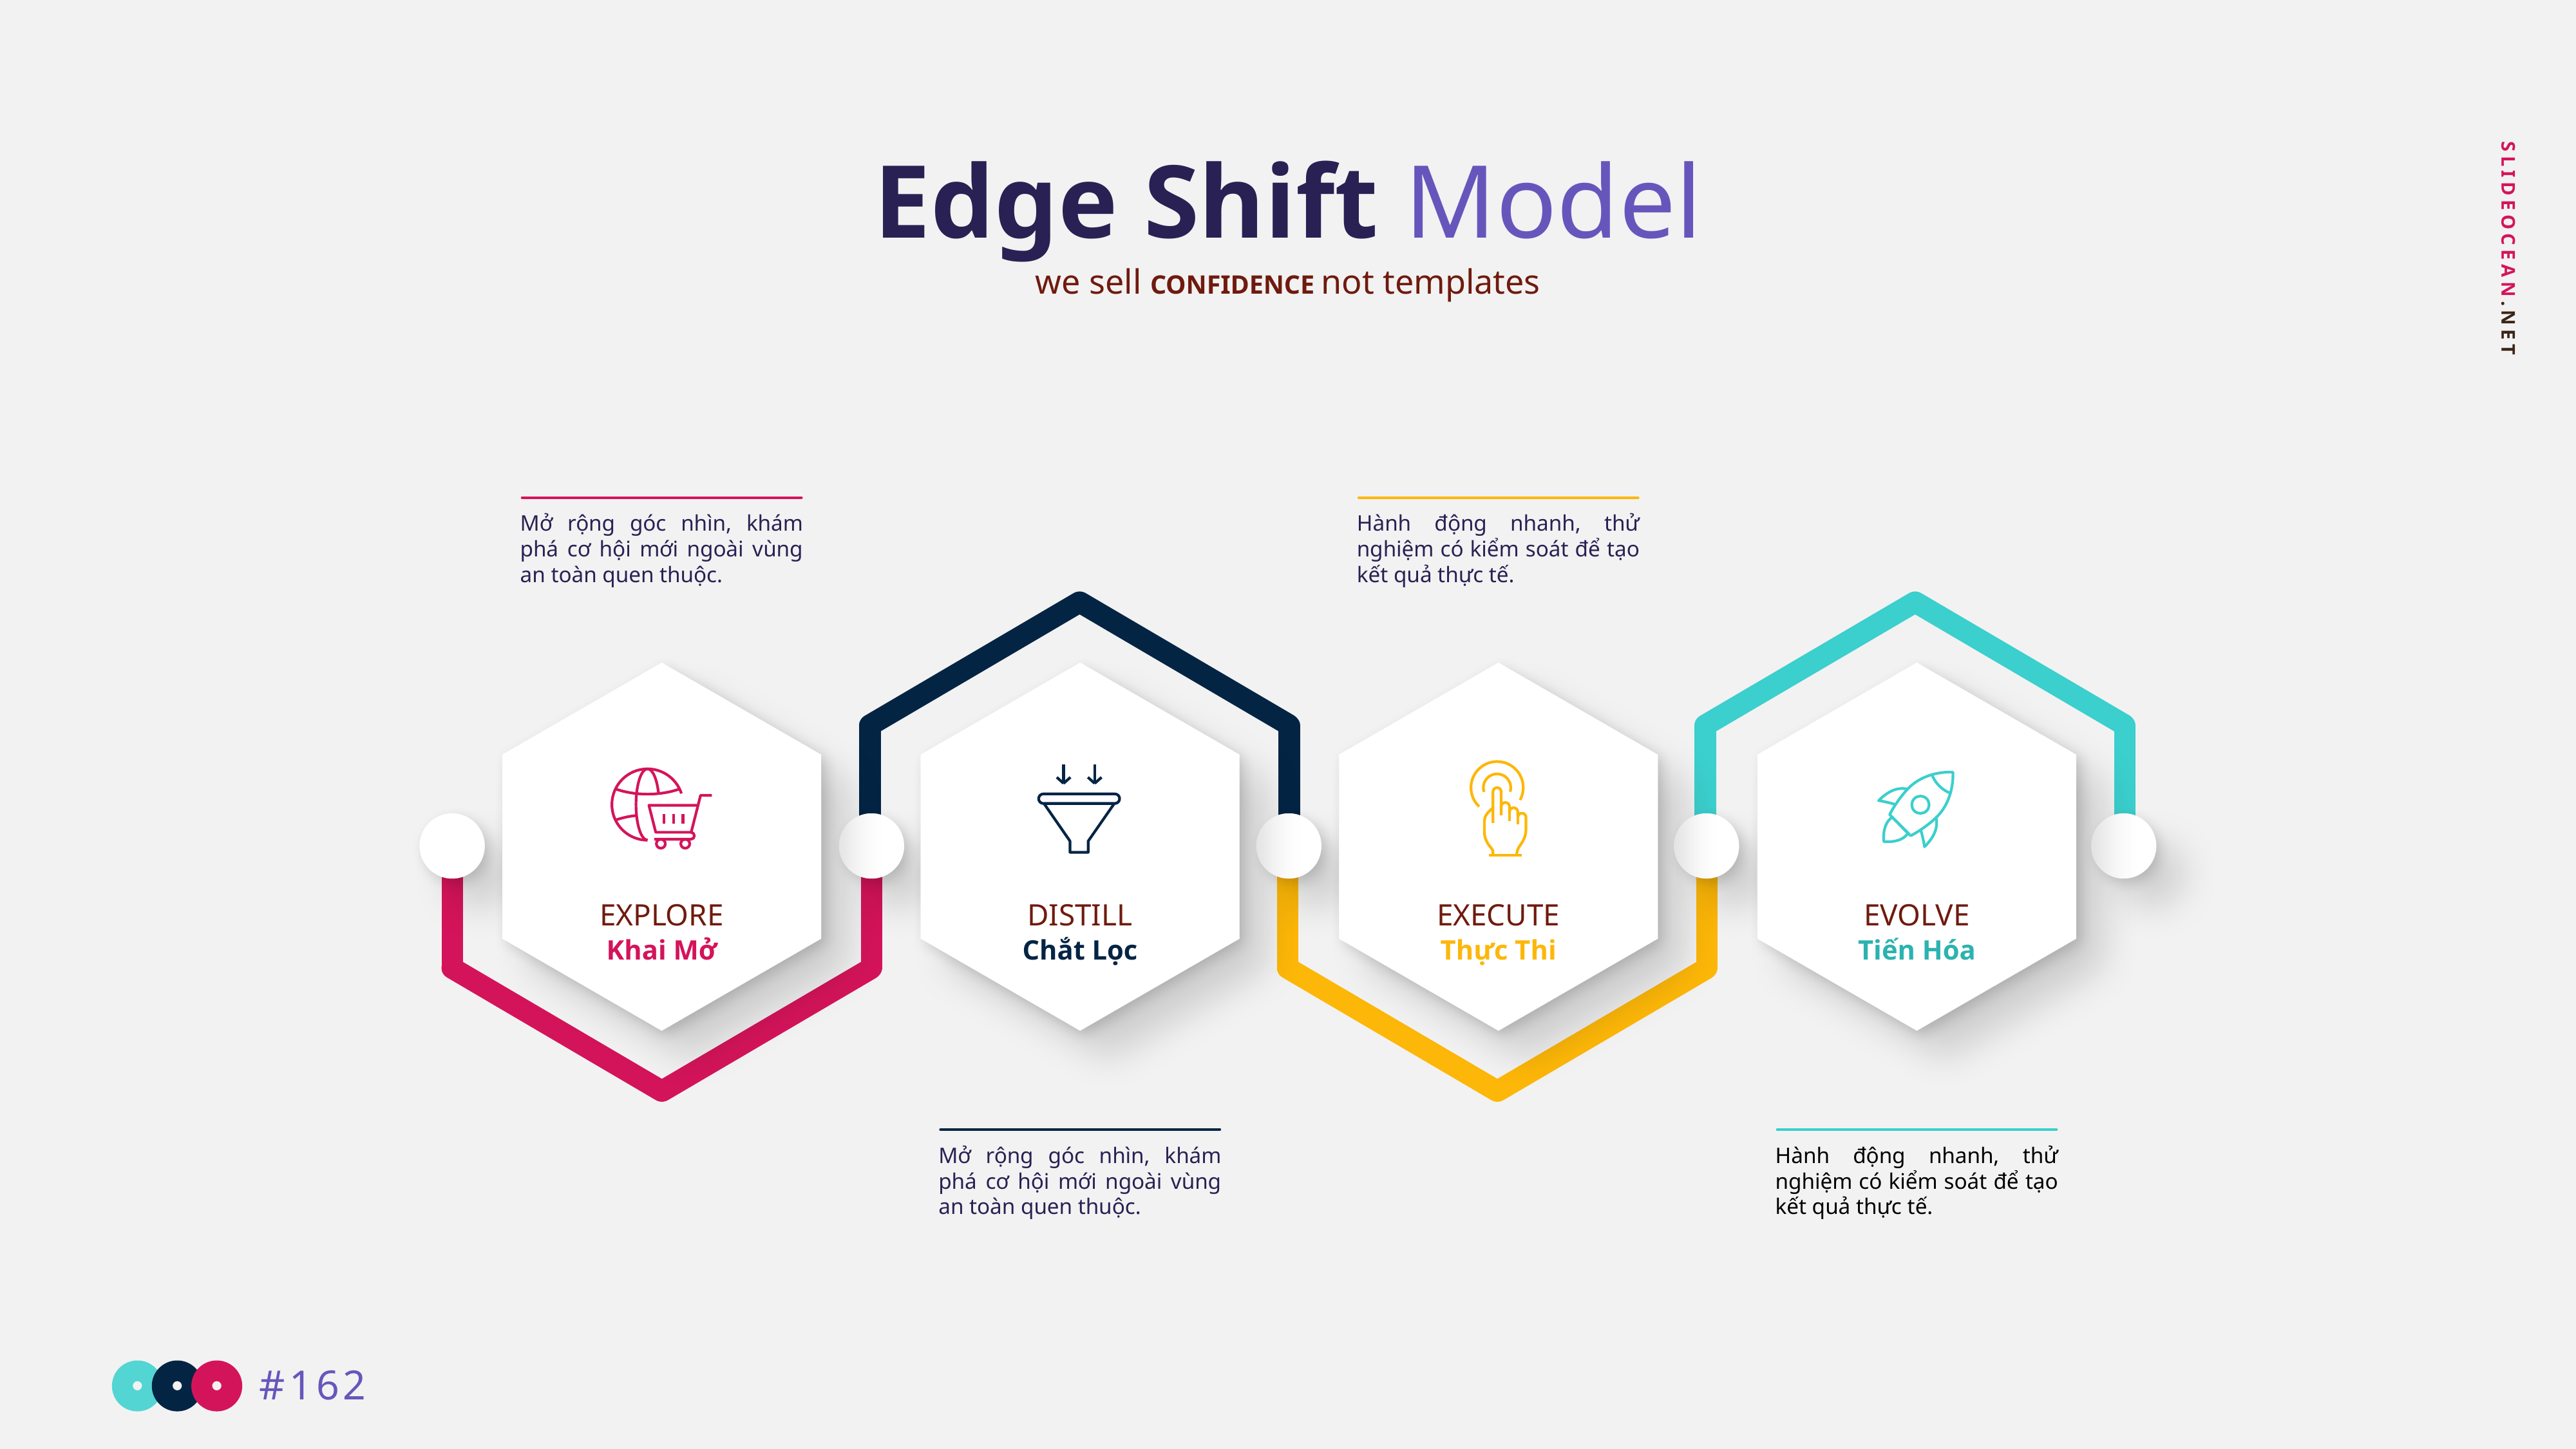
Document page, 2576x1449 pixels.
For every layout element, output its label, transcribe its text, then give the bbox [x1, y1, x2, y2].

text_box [1287, 846, 1708, 1092]
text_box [536, 891, 787, 971]
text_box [1256, 813, 1322, 879]
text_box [1757, 662, 2077, 1031]
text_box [869, 601, 1290, 848]
text_box #162 [259, 1359, 436, 1408]
text_box Edge Shift Model [864, 132, 1712, 263]
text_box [419, 813, 486, 879]
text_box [1792, 891, 2042, 971]
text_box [920, 662, 1240, 1031]
text_box we sell CONFIDENCE not templates [1026, 255, 1550, 306]
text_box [451, 846, 872, 1092]
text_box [1705, 601, 2125, 848]
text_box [510, 497, 813, 594]
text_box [502, 662, 822, 1031]
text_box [838, 813, 905, 879]
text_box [929, 1129, 1232, 1226]
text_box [1347, 497, 1650, 594]
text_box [1374, 891, 1624, 971]
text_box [2090, 813, 2157, 879]
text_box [1338, 662, 1658, 1031]
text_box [955, 891, 1205, 971]
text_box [1673, 813, 1739, 879]
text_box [1765, 1129, 2069, 1226]
